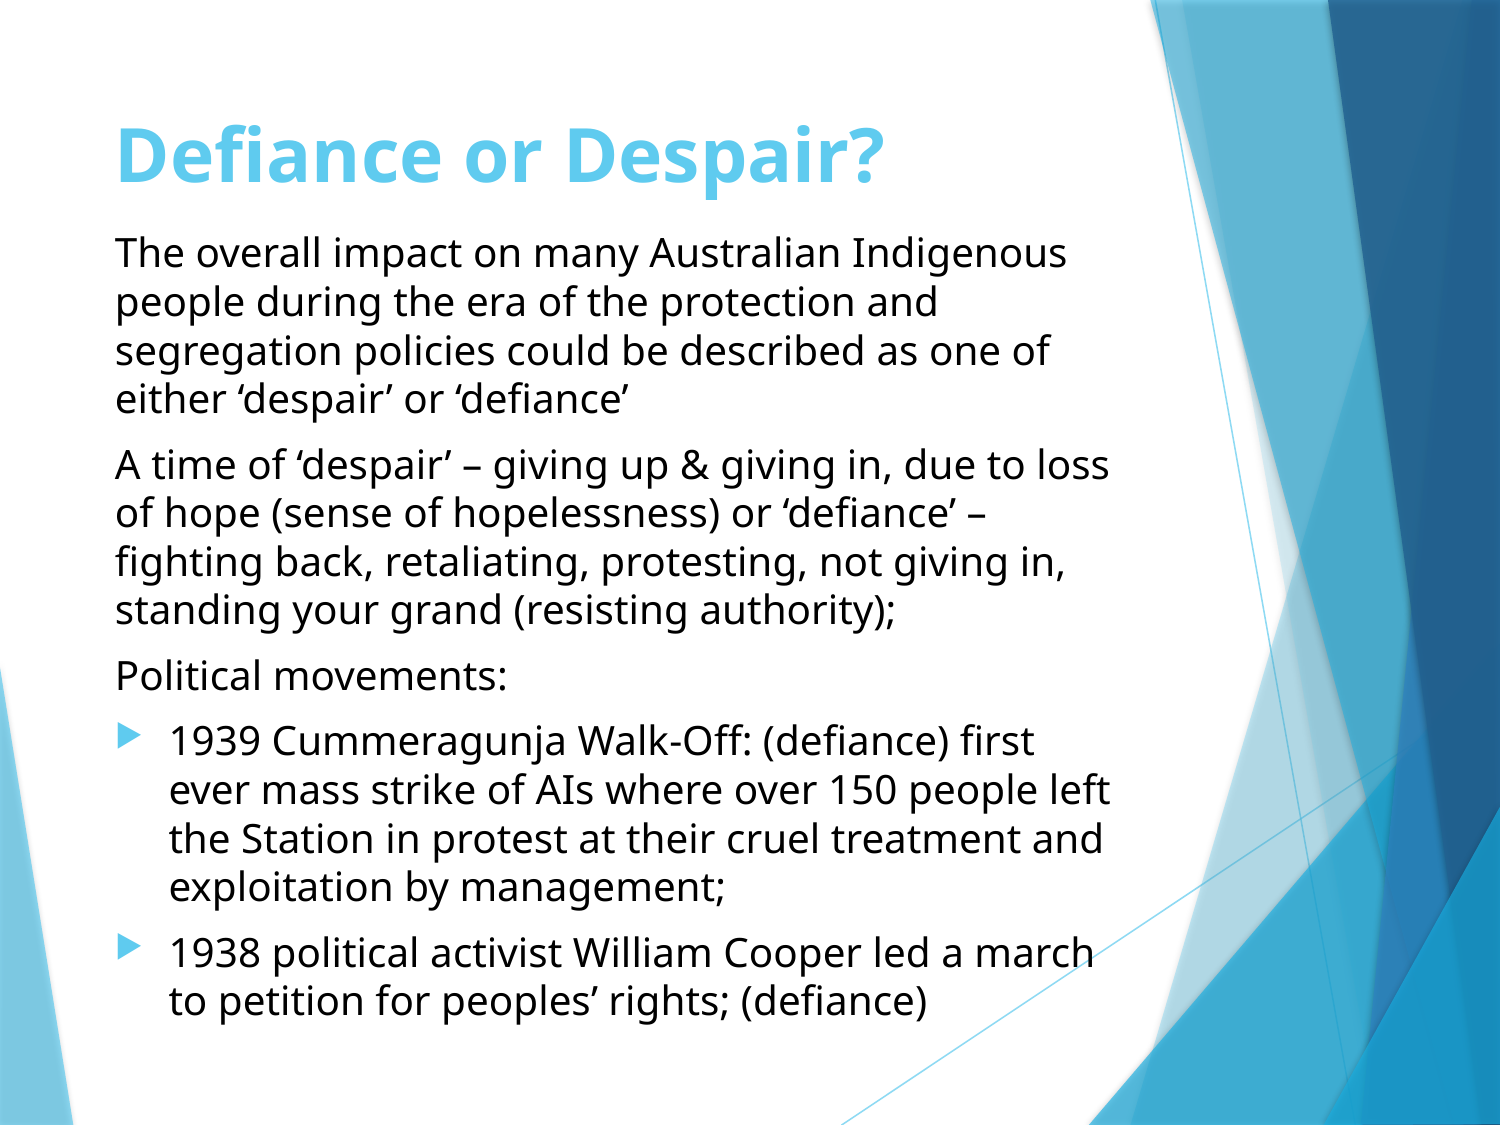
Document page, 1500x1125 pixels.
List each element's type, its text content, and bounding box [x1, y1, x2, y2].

title Defiance or Despair? [99, 99, 1142, 219]
list The overall impact on many Australian Indigenous people during the era of the protection and segregation policies could be described as one of either ‘despair’ or ‘defiance’ A time of ‘despair’ – giving up & giving in, due to loss of hope (sense of hopelessness) or ‘defiance’ – fighting back, retaliating, protesting, not giving in, standing your grand (resisting authority); Political movements: 1939 Cummeragunja Walk-Off: (defiance) first ever mass strike of AIs where over 150 people left the Station in protest at their cruel treatment and exploitation by management; 1938 political activist William Cooper led a march to petition for peoples’ rights; (defiance) [99, 219, 1142, 1047]
